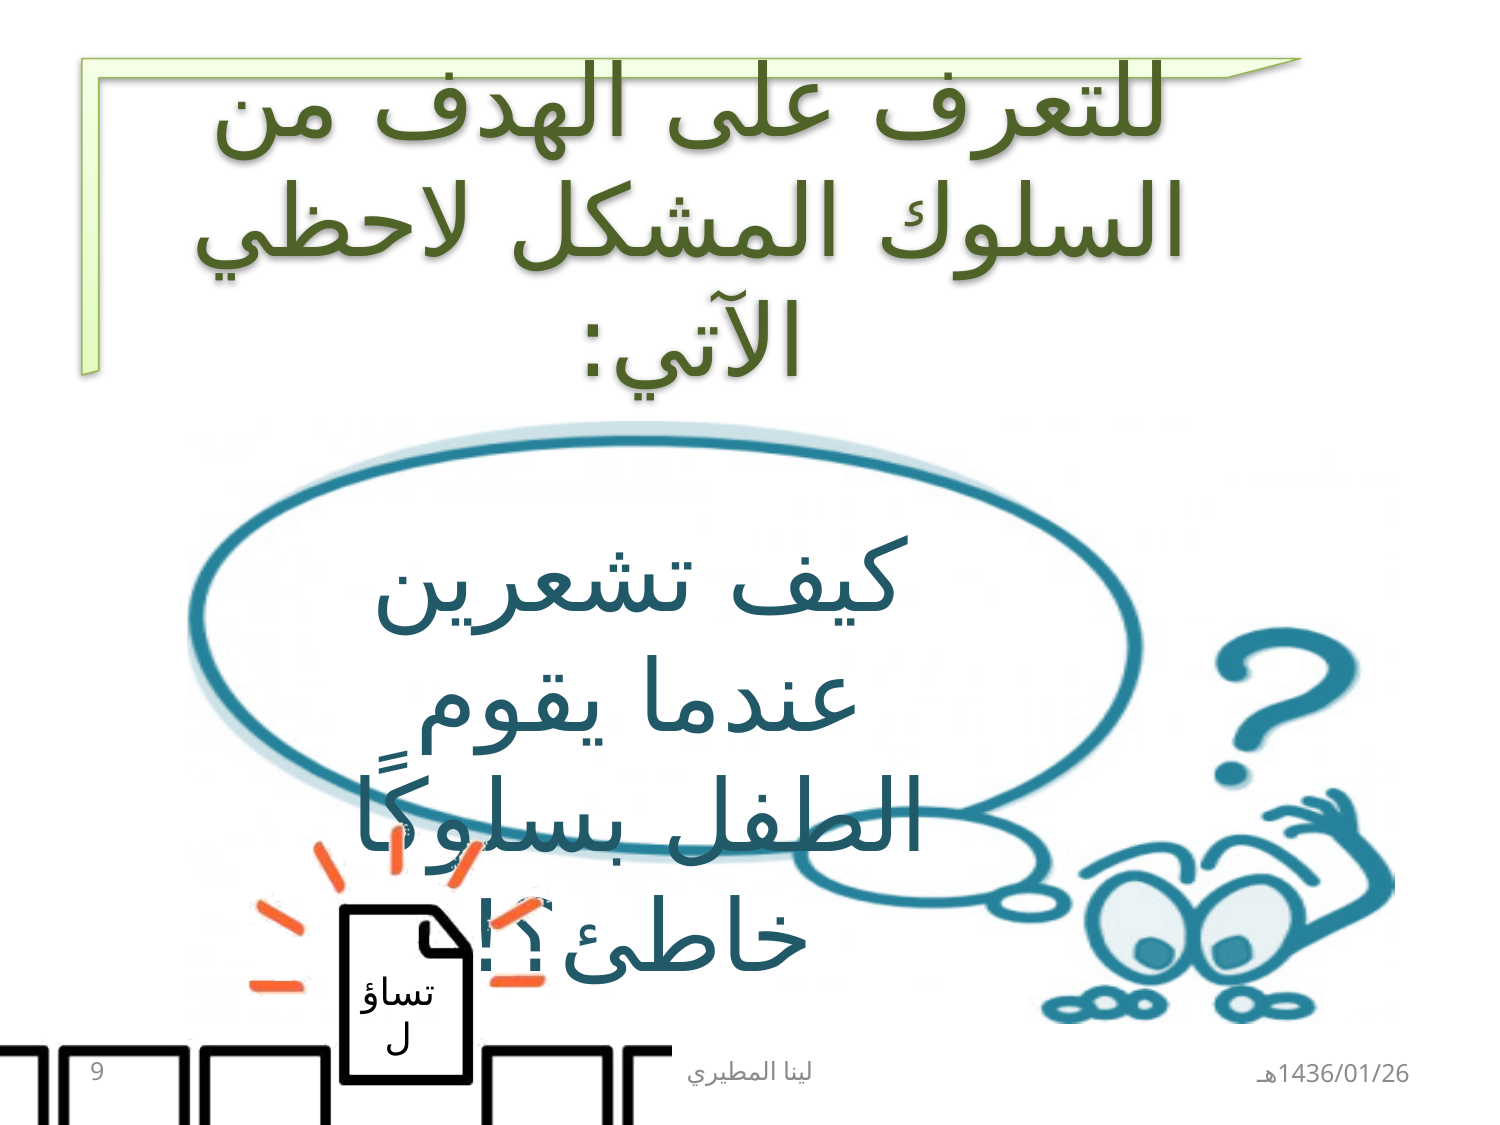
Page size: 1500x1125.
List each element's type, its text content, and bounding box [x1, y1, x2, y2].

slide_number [1074, 1042, 1425, 1103]
footer لينا المطيري [676, 1042, 988, 1103]
picture [0, 421, 1395, 1125]
text_box للتعرف على الهدف من السلوك المشكل لاحظي الآتي: [81, 57, 1302, 376]
